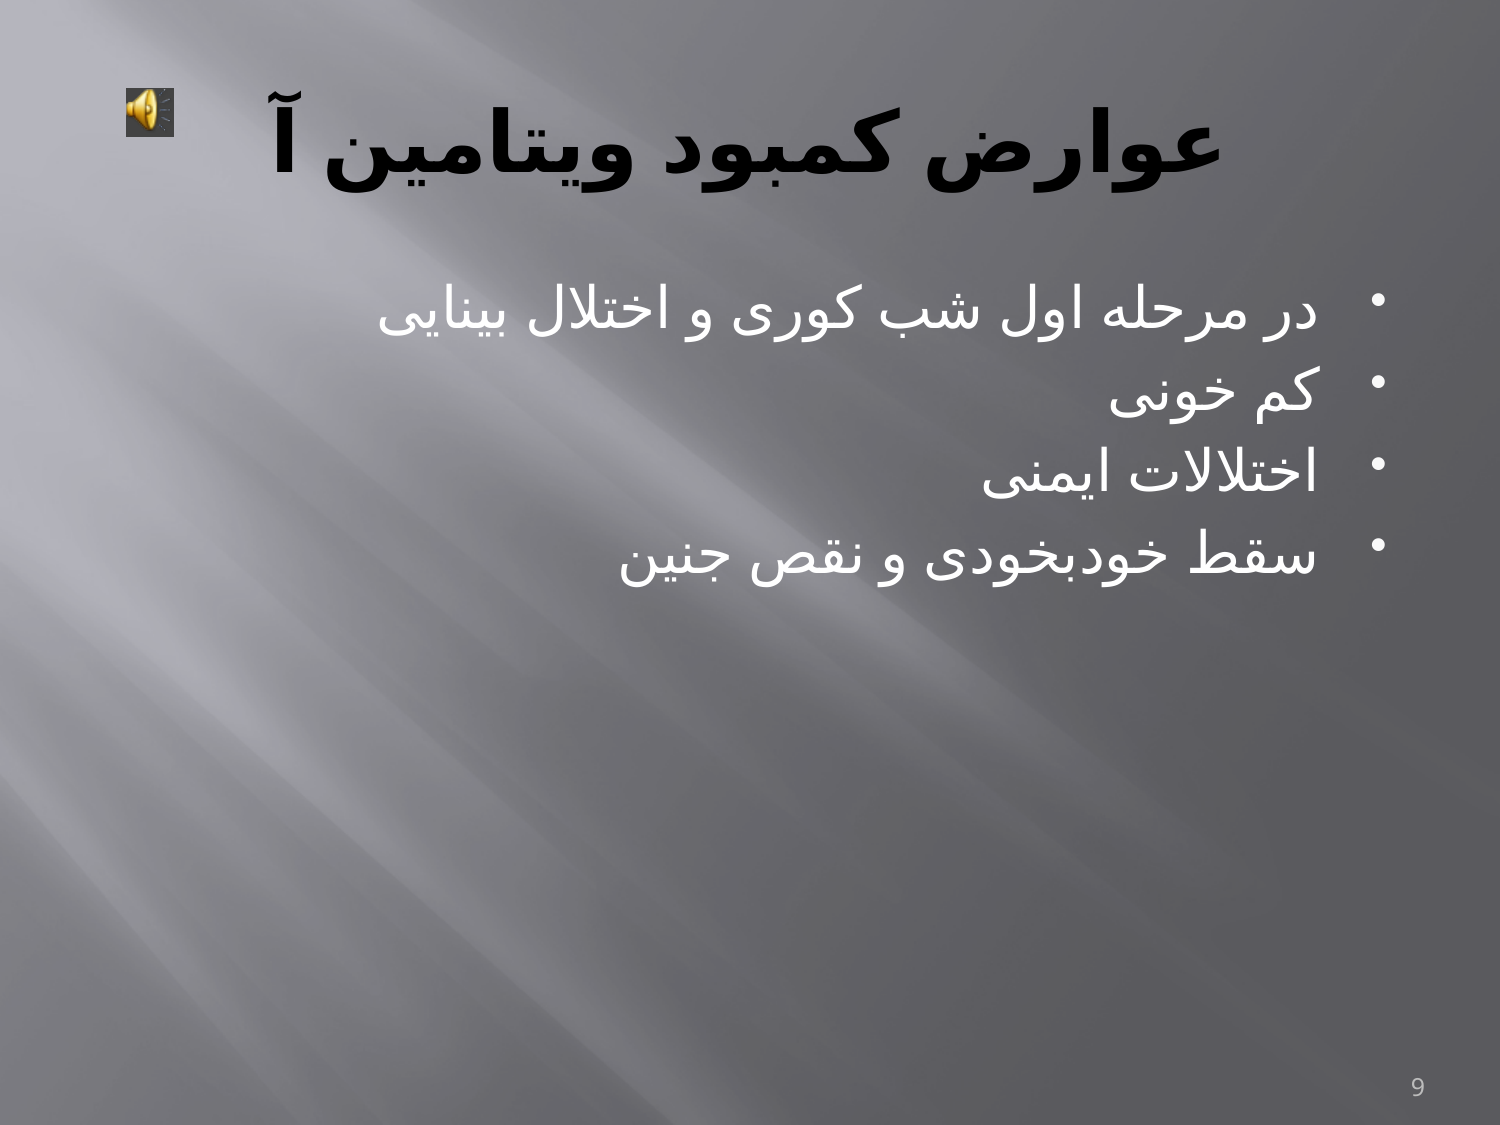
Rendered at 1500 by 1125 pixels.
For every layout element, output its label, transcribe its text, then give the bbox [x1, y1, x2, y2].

picture [124, 87, 176, 138]
list در مرحله اول شب کوری و اختلال بینایی کم خونی اختلالات ایمنی سقط خودبخودی و نقص جنین [75, 262, 1425, 1035]
title عوارض کمبود ویتامین آ [75, 45, 1425, 233]
slide_number 9 [1299, 1052, 1425, 1113]
